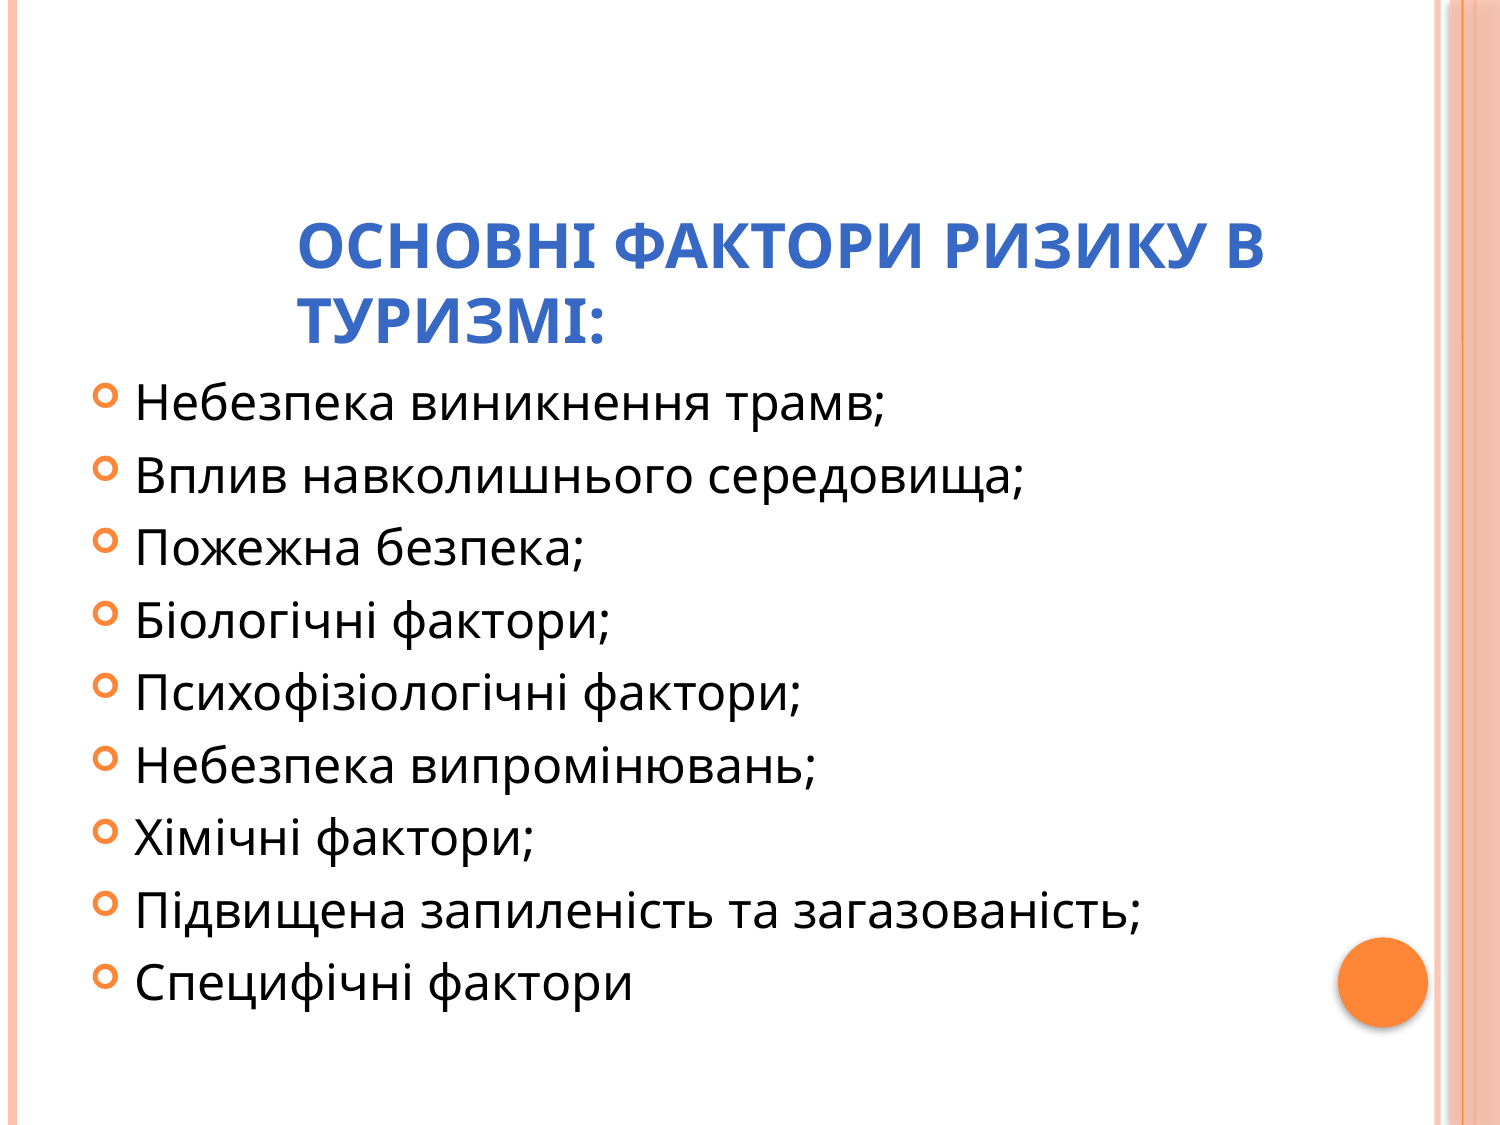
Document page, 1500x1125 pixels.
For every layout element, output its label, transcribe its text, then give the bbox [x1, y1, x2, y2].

list Небезпека виникнення трамв; Вплив навколишнього середовища; Пожежна безпека; Біологічні фактори; Психофізіологічні фактори; Небезпека випромінювань; Хімічні фактори; Підвищена запиленість та загазованість; Специфічні фактори [75, 363, 1425, 1090]
title Основні фактори ризику в туризмі: [281, 164, 1360, 363]
